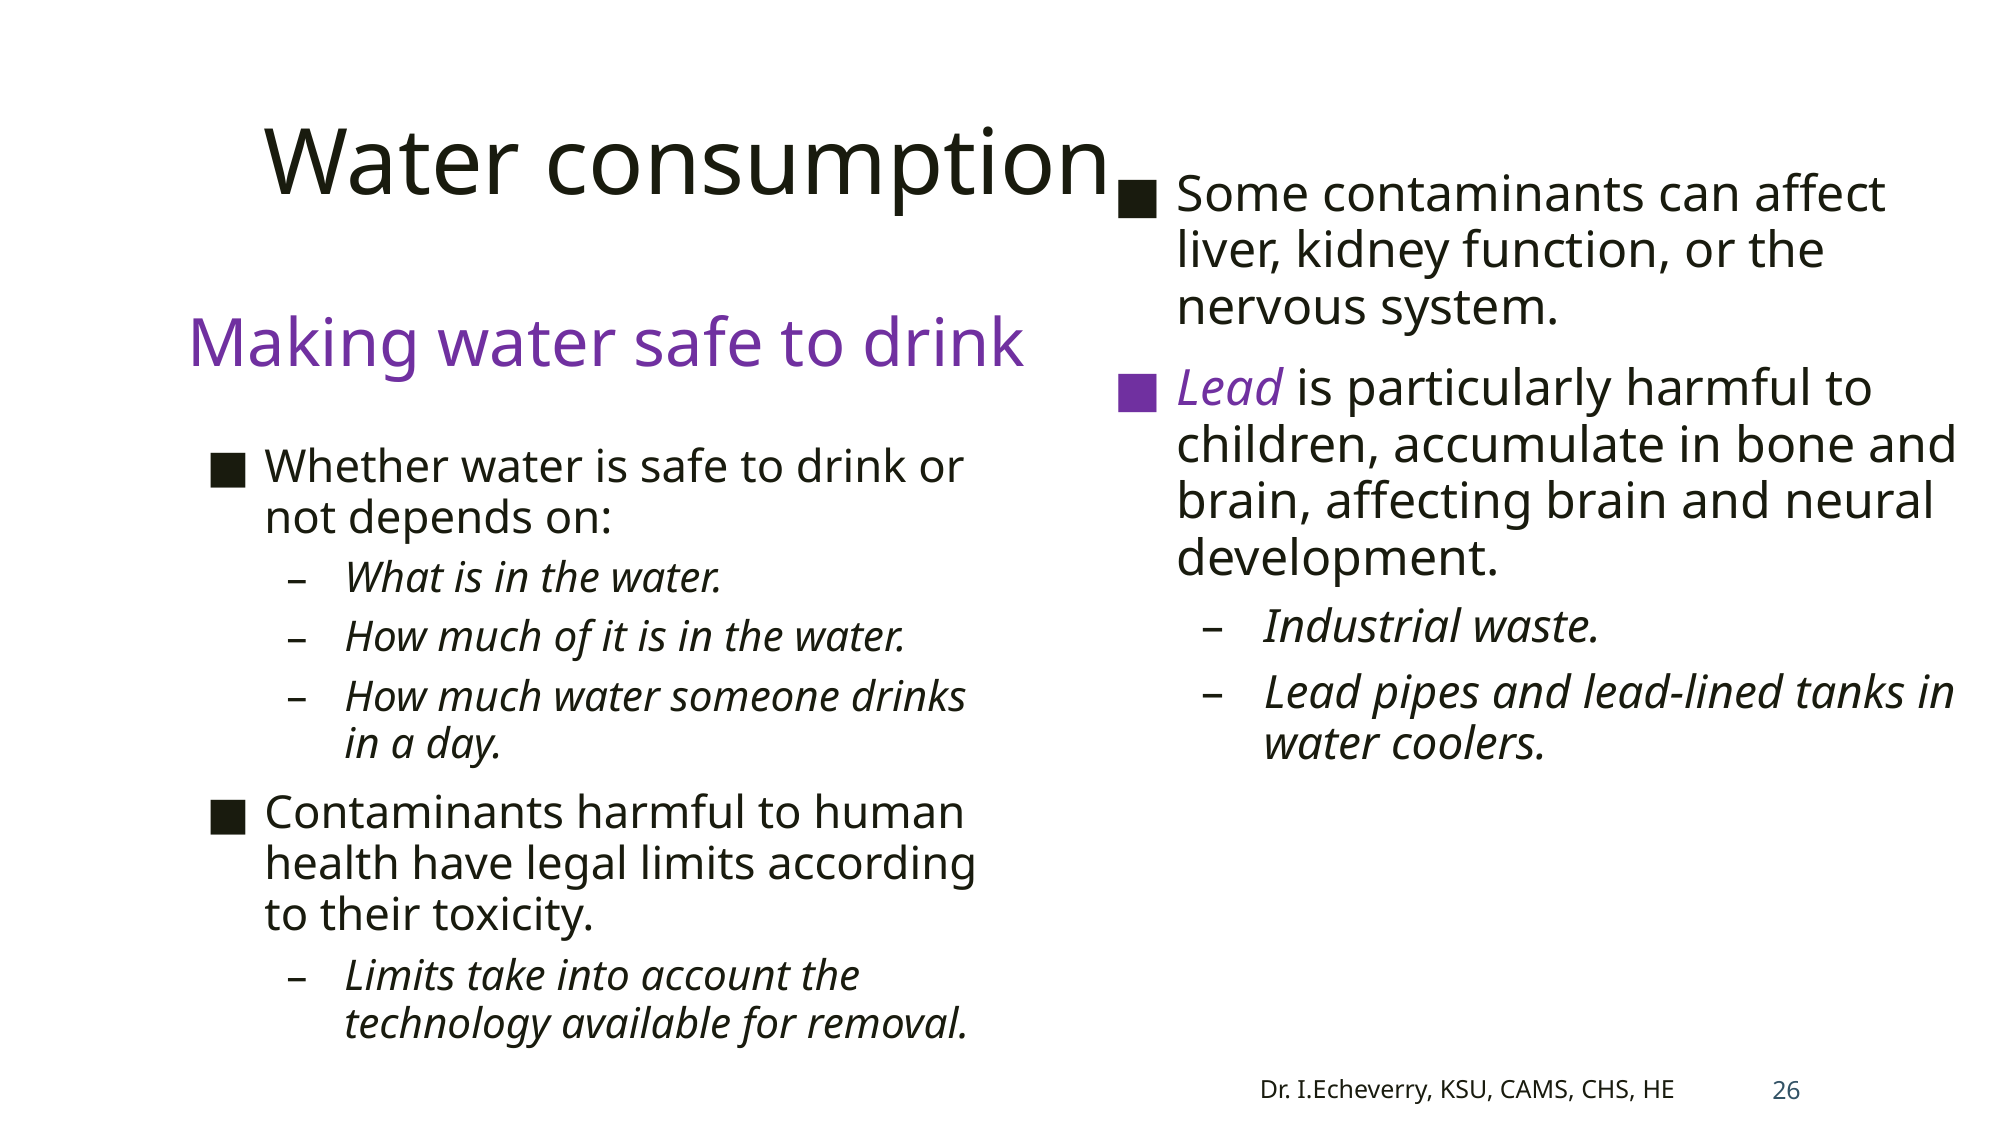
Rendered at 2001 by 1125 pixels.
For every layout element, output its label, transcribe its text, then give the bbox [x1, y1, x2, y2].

list Making water safe to drink [172, 293, 1081, 388]
slide_number 26 [1553, 1058, 1816, 1125]
title Water consumption [248, 109, 1711, 268]
footer Dr. I.Echeverry, KSU, CAMS, CHS, HE [1244, 1059, 1553, 1119]
list Some contaminants can affect liver, kidney function, or the nervous system. Lead is particularly harmful to children, accumulate in bone and brain, affecting brain and neural development. Industrial waste. Lead pipes and lead-lined tanks in water coolers. [1098, 158, 1981, 1059]
list Whether water is safe to drink or not depends on: What is in the water. How much of it is in the water. How much water someone drinks in a day. Contaminants harmful to human health have legal limits according to their toxicity. Limits take into account the technology available for removal. [191, 433, 1004, 1089]
